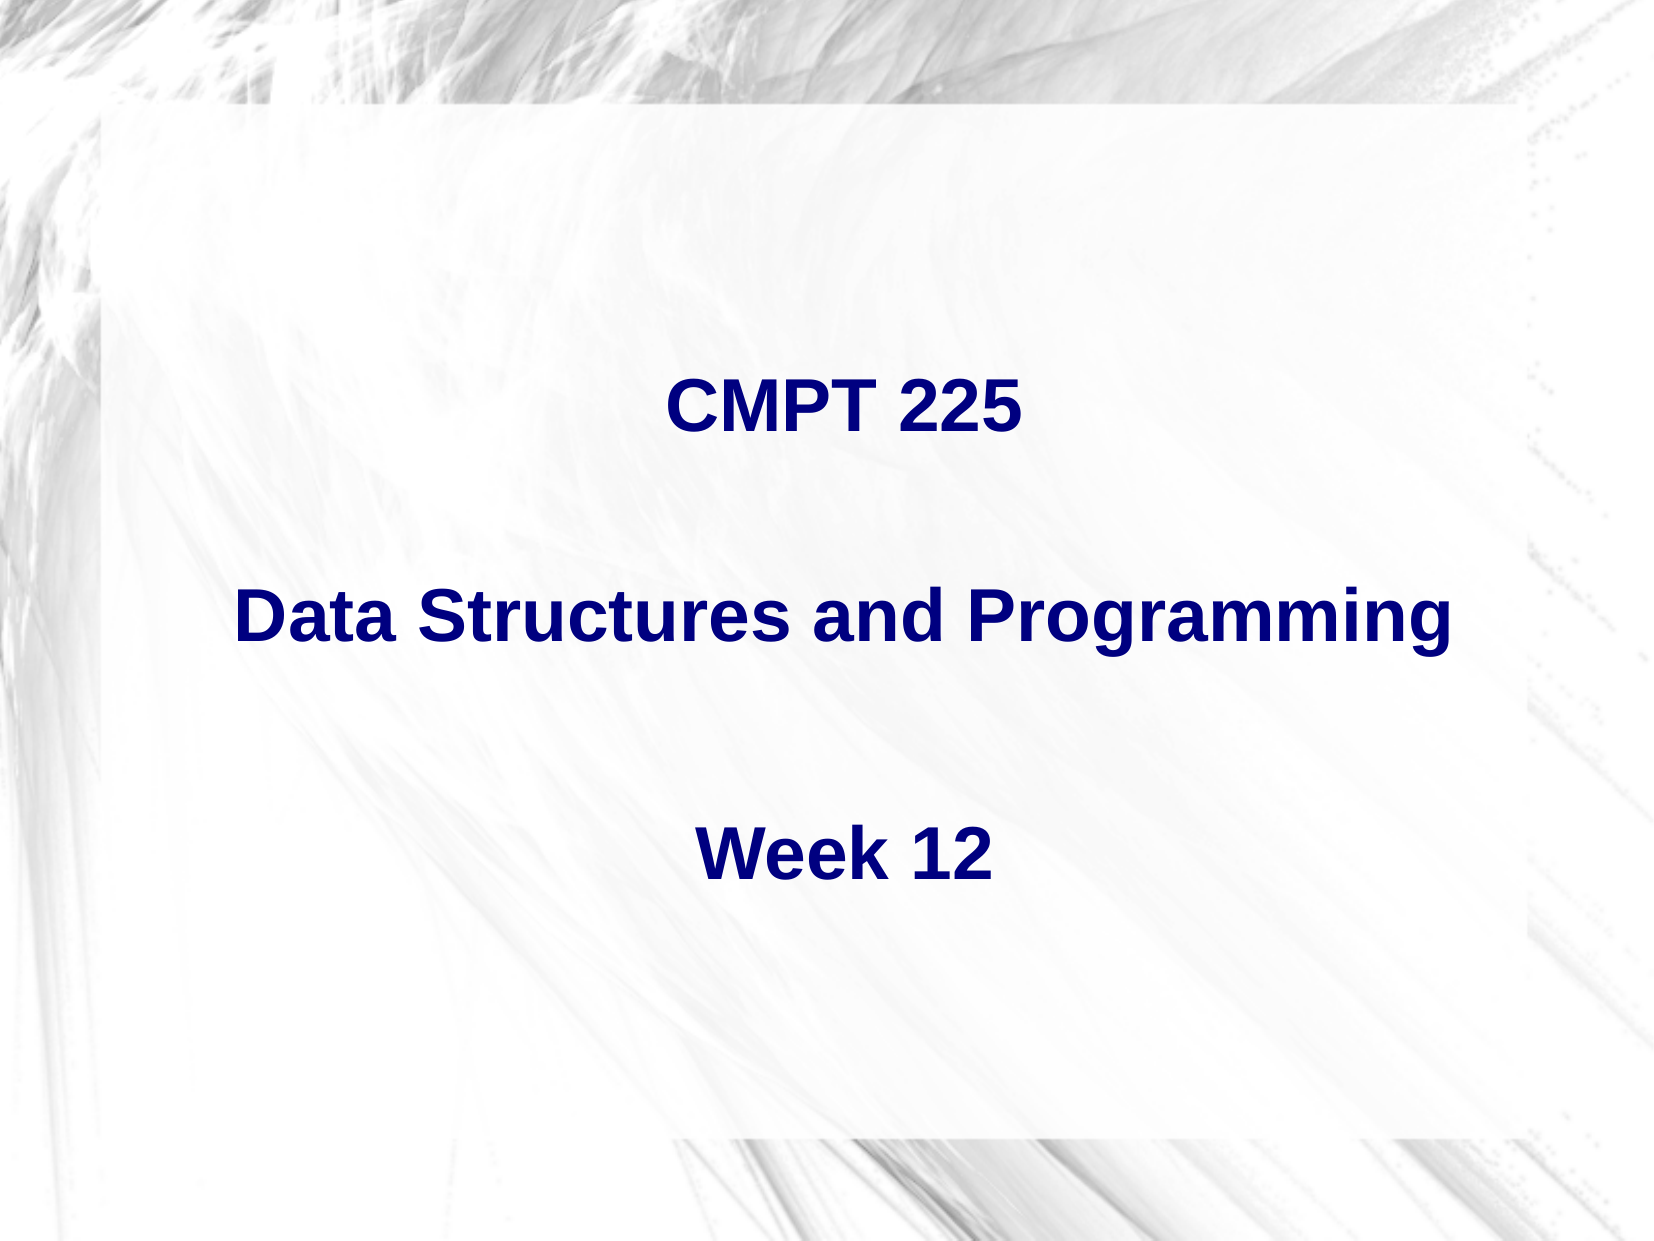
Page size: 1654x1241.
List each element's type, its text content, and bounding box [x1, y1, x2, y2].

picture [0, 0, 1654, 1241]
list CMPT 225 Data Structures and Programming Week 12 [118, 237, 1571, 1134]
